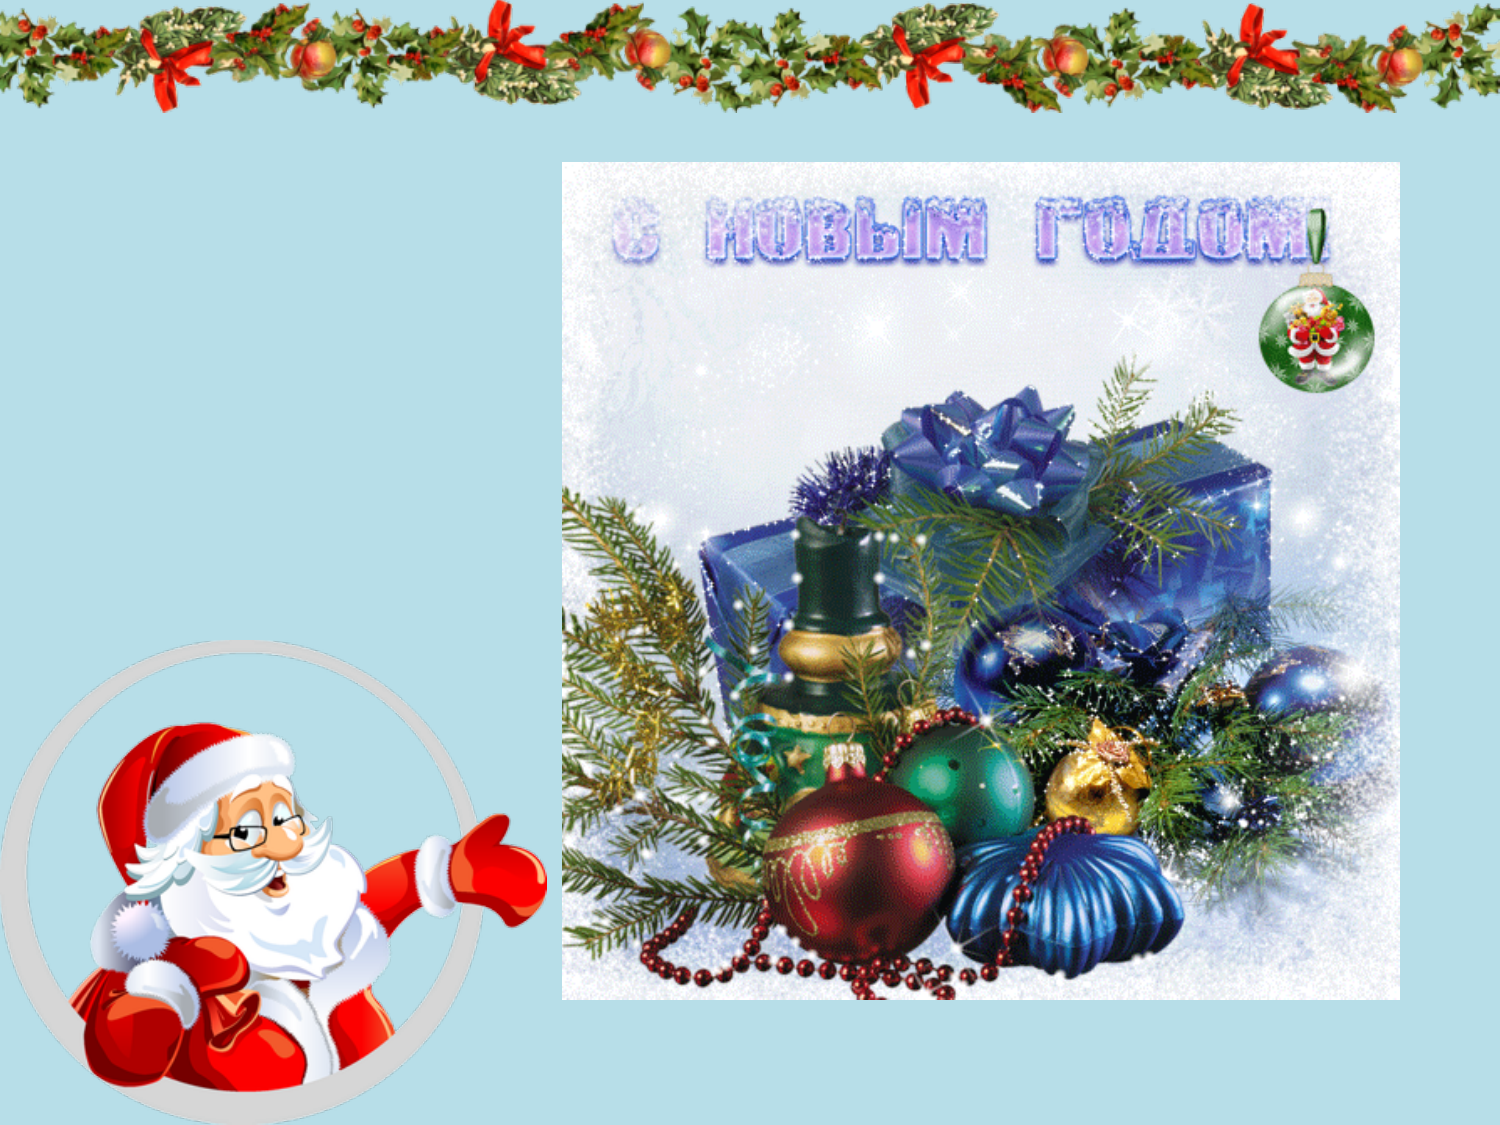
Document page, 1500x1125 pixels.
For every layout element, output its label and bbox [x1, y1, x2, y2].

picture [0, 0, 1500, 113]
picture [0, 640, 547, 1125]
picture [562, 162, 1401, 1001]
